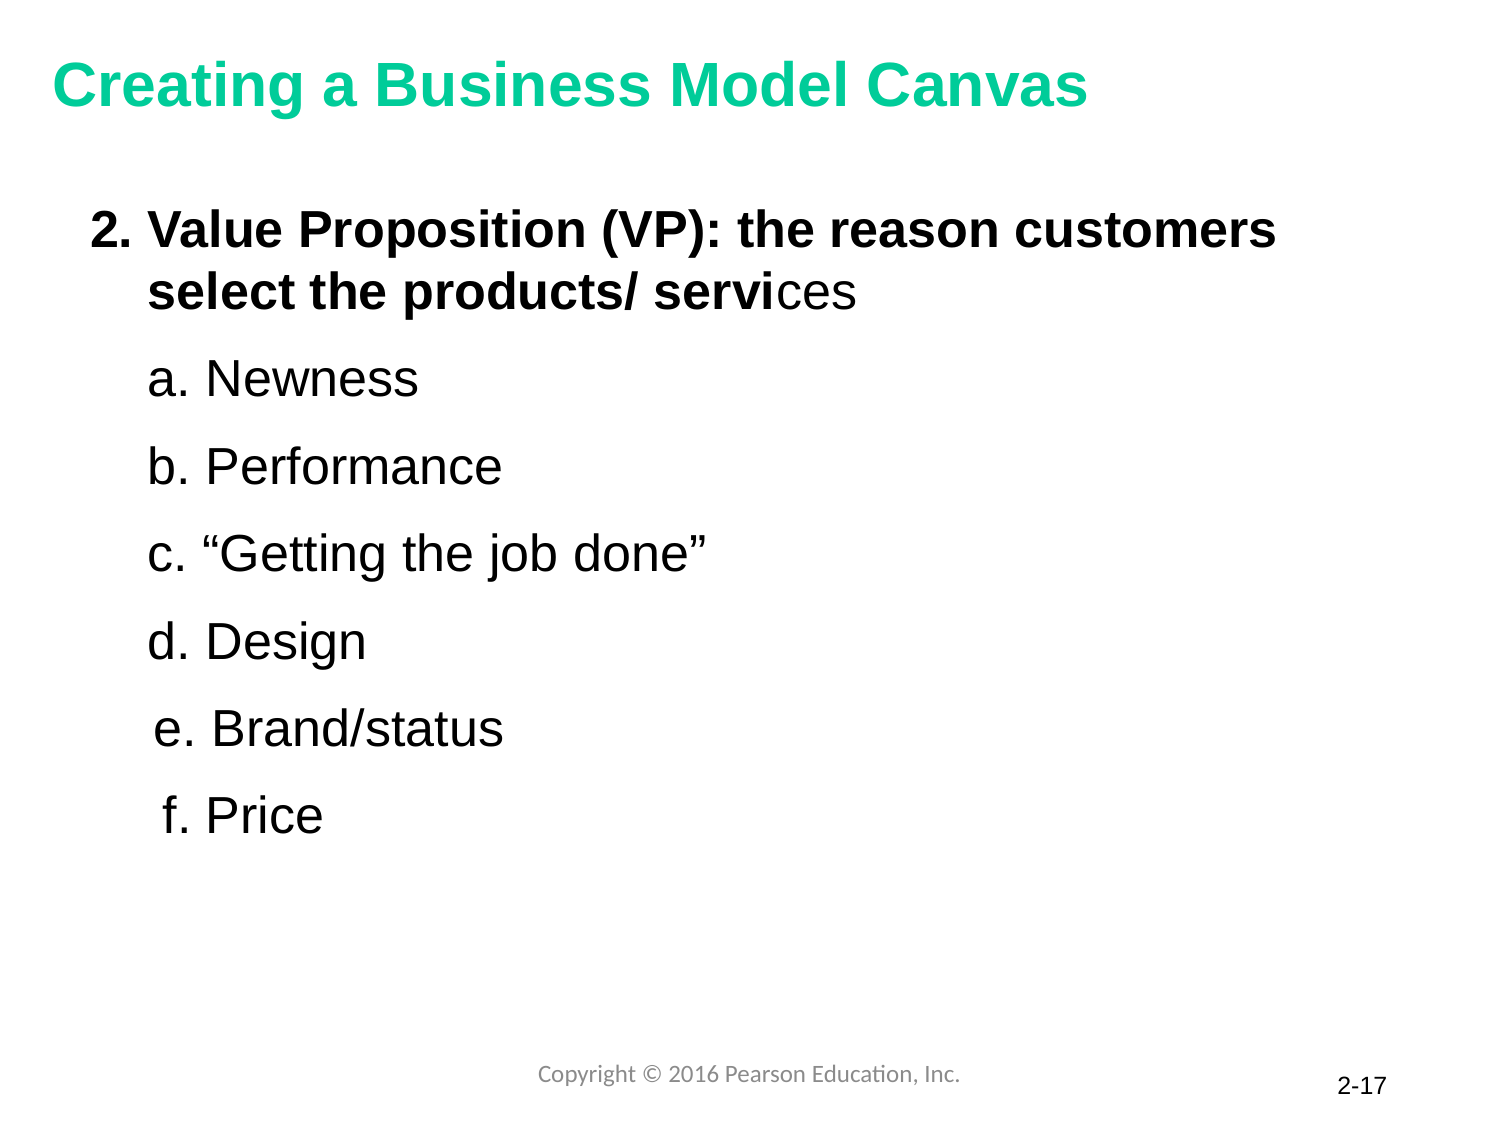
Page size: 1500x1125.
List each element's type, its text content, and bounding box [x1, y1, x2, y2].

list 2. Value Proposition (VP): the reason customers select the products/ services a. Newness b. Performance c. “Getting the job done” d. Design e. Brand/status f. Price [75, 187, 1425, 1125]
title Creating a Business Model Canvas [37, 0, 1388, 175]
footer Copyright © 2016 Pearson Education, Inc. [512, 1042, 988, 1103]
